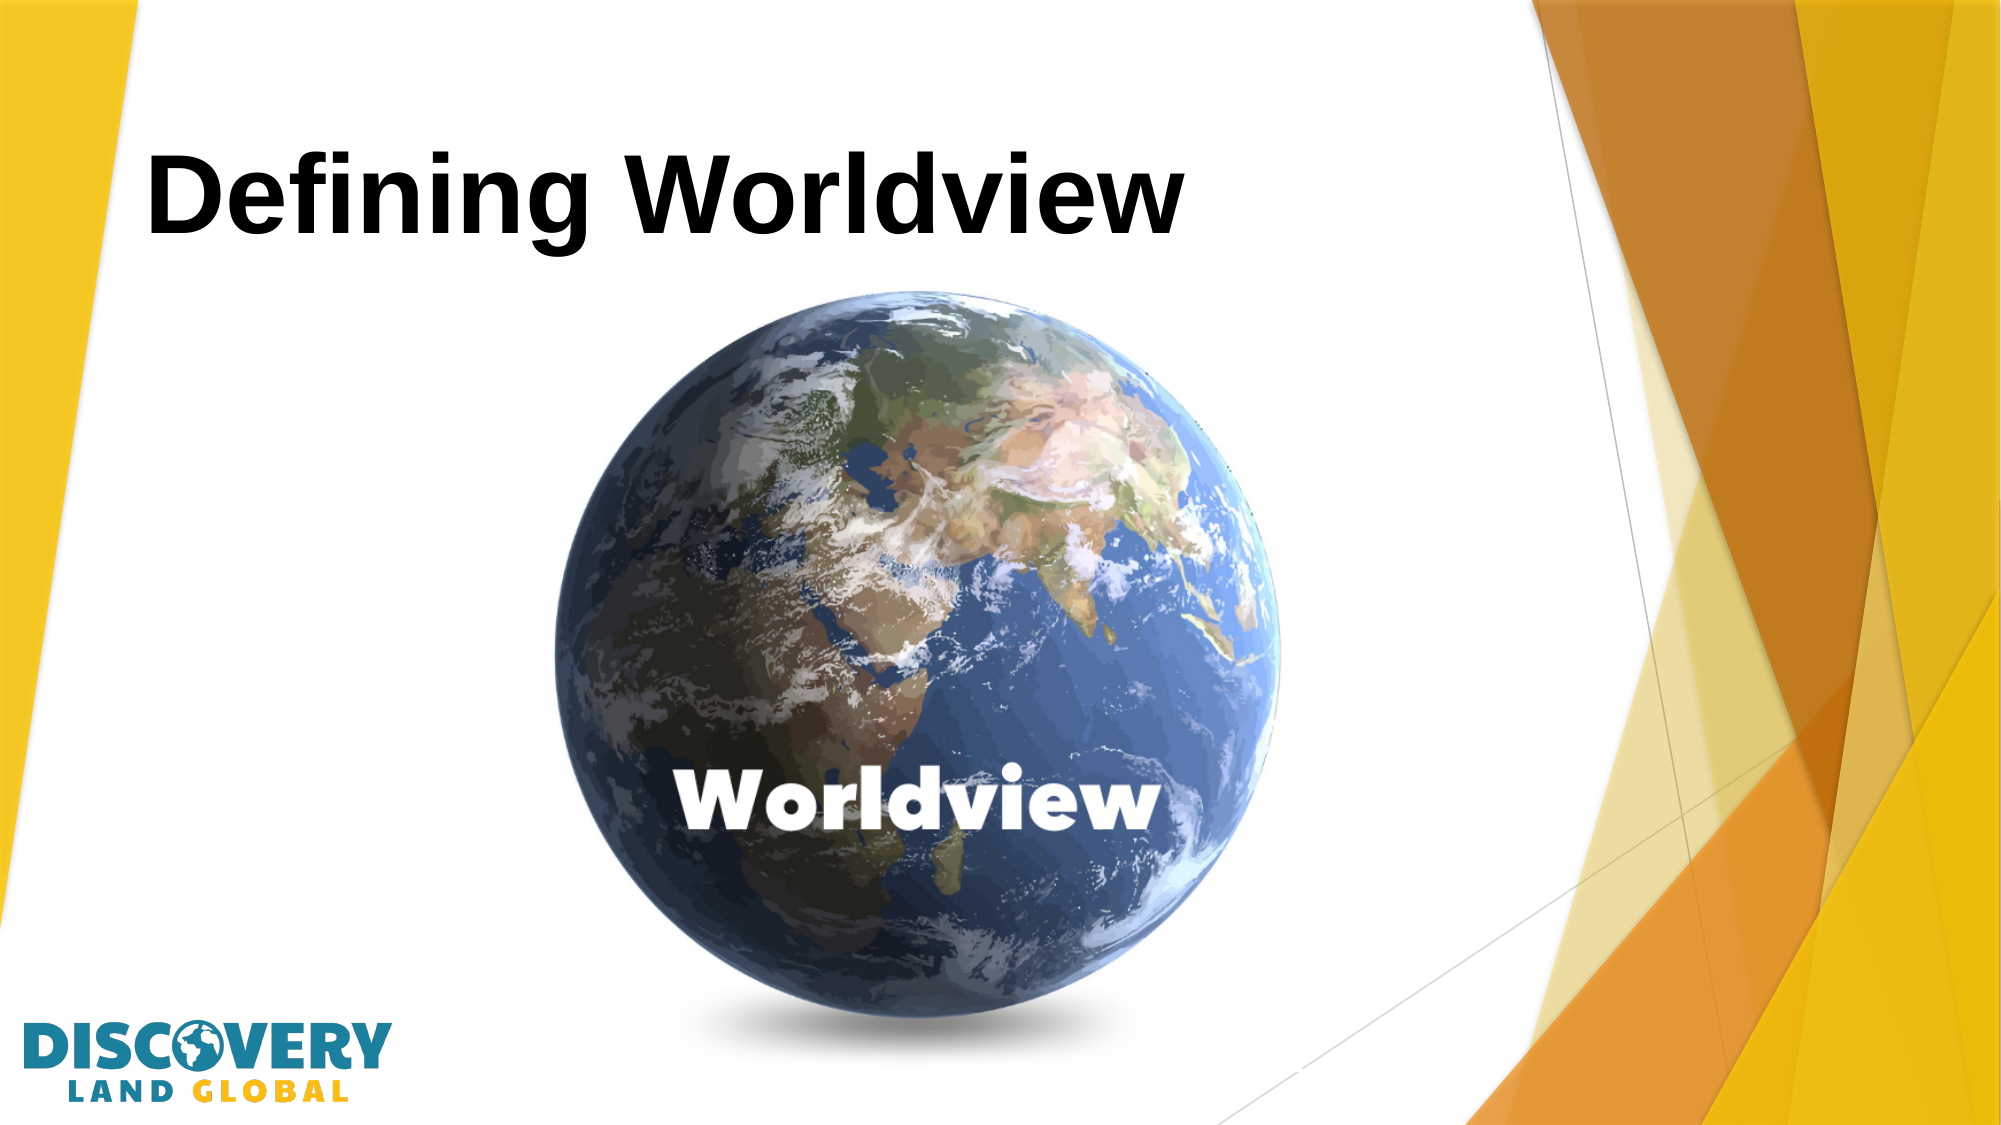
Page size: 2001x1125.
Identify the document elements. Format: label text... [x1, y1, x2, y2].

picture [536, 281, 1303, 1073]
picture [18, 1017, 398, 1108]
title Defining Worldview [129, 53, 1974, 324]
